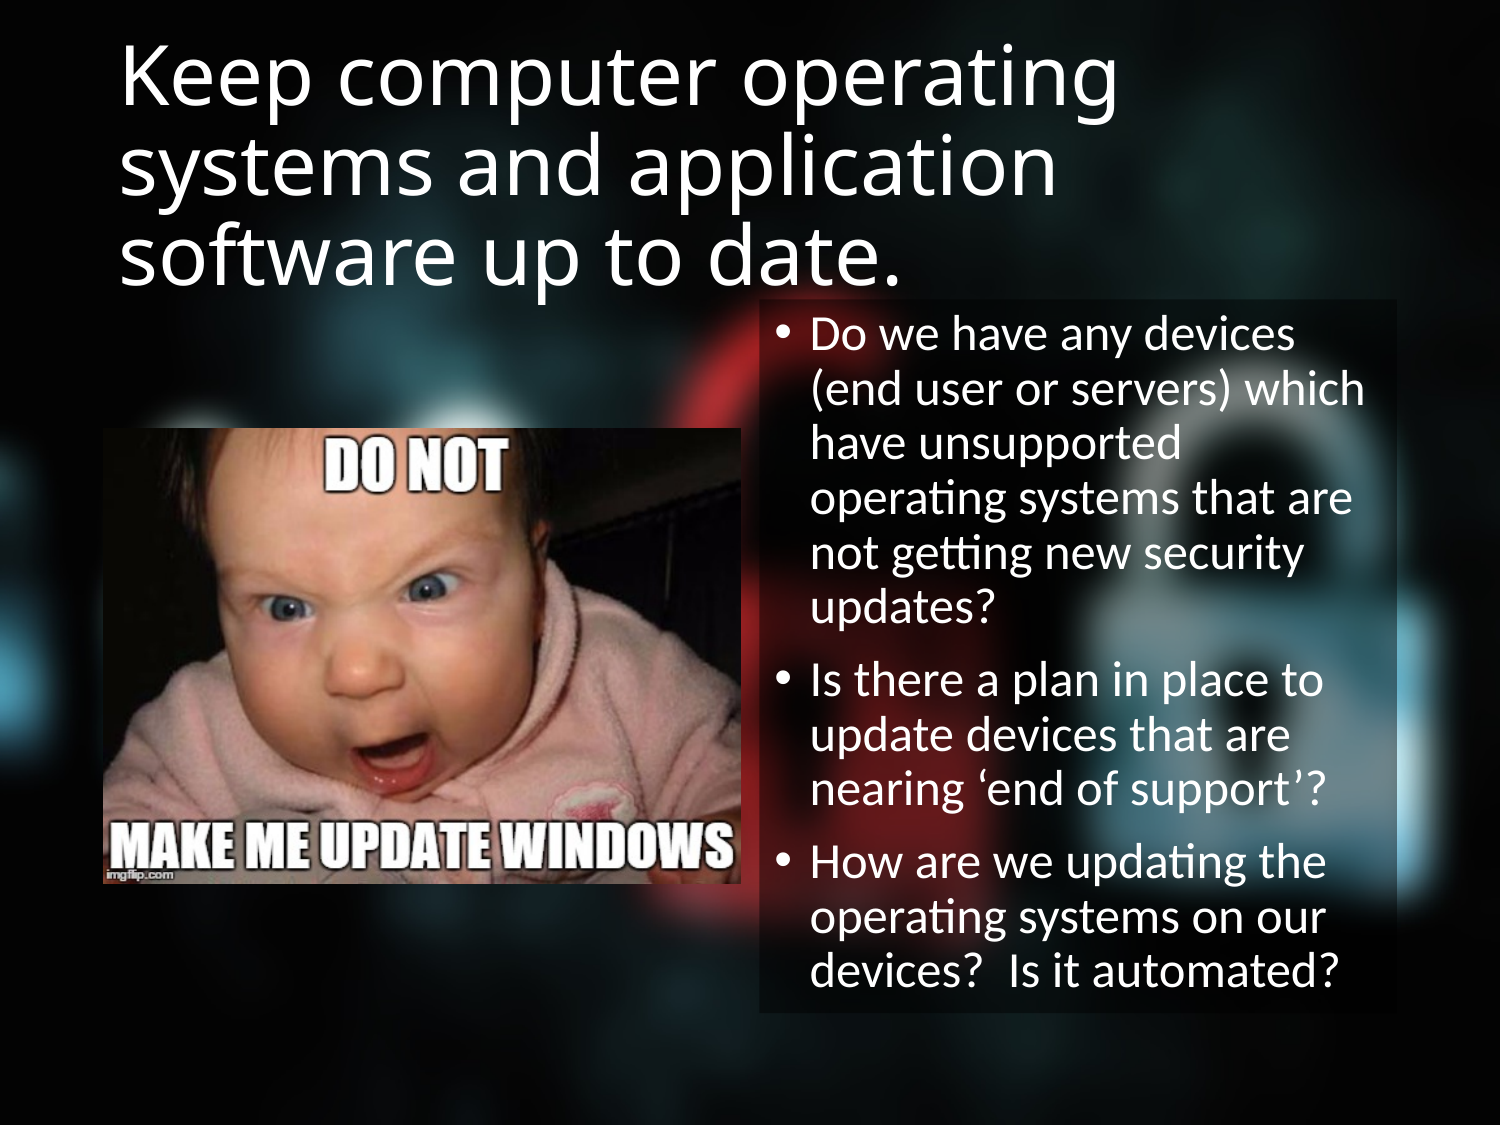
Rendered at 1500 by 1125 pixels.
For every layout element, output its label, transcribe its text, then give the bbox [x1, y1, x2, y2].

title Keep computer operating systems and application software up to date. [103, 59, 1397, 278]
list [103, 428, 741, 885]
list Do we have any devices (end user or servers) which have unsupported operating systems that are not getting new security updates? Is there a plan in place to update devices that are nearing ‘end of support’? How are we updating the operating systems on our devices? Is it automated? [759, 299, 1397, 1014]
picture [0, 0, 1500, 1125]
